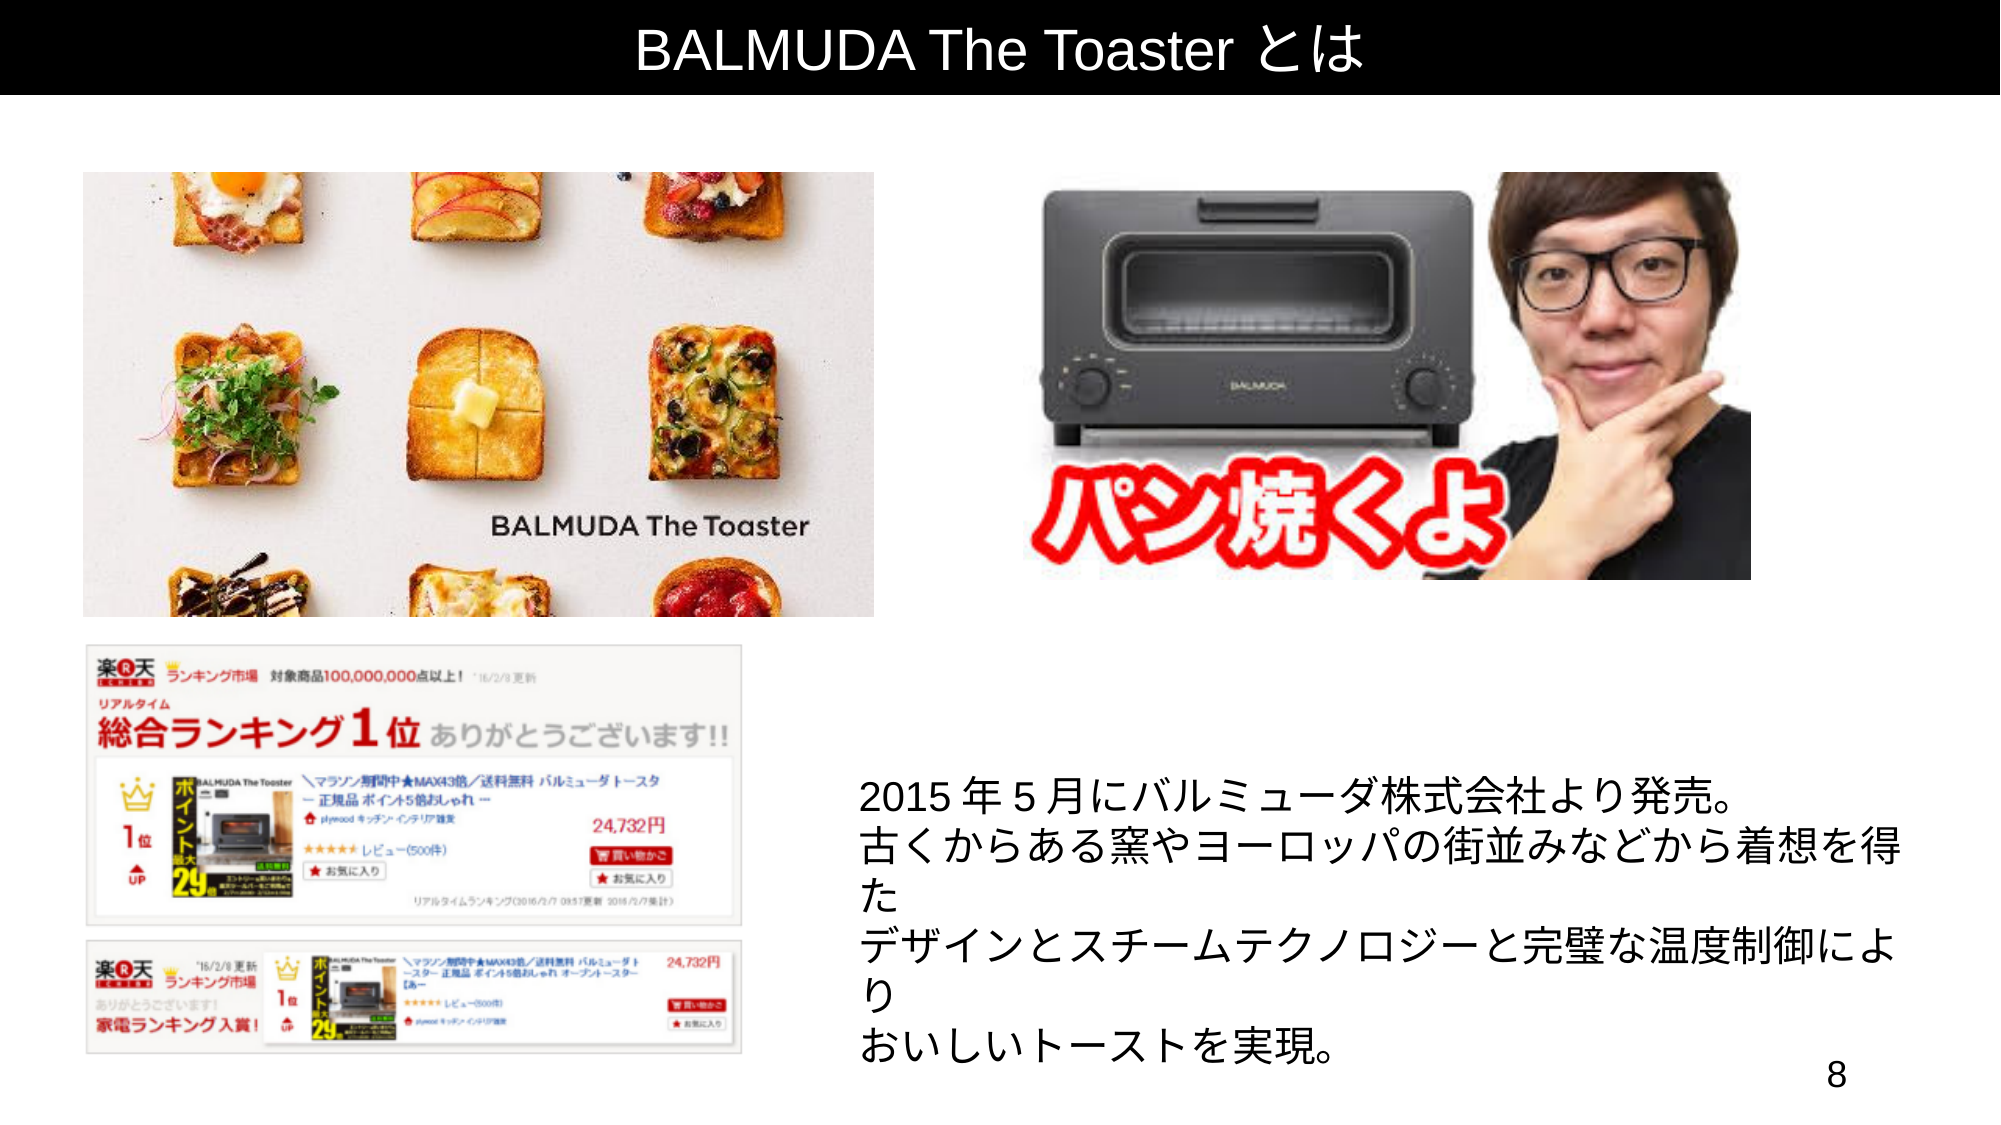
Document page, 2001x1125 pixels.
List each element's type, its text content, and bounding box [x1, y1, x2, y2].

picture [83, 640, 747, 1059]
text_box BALMUDA The Toasterとは [0, 0, 2000, 95]
slide_number 8 [1412, 1042, 1863, 1103]
text_box 2015年5月にバルミューダ株式会社より発売。 古くからある窯やヨーロッパの街並みなどから着想を得た デザインとスチームテクノロジーと完璧な温度制御により おいしいトーストを実現。 [843, 762, 1953, 1125]
picture [83, 172, 874, 617]
picture [1023, 172, 1751, 580]
